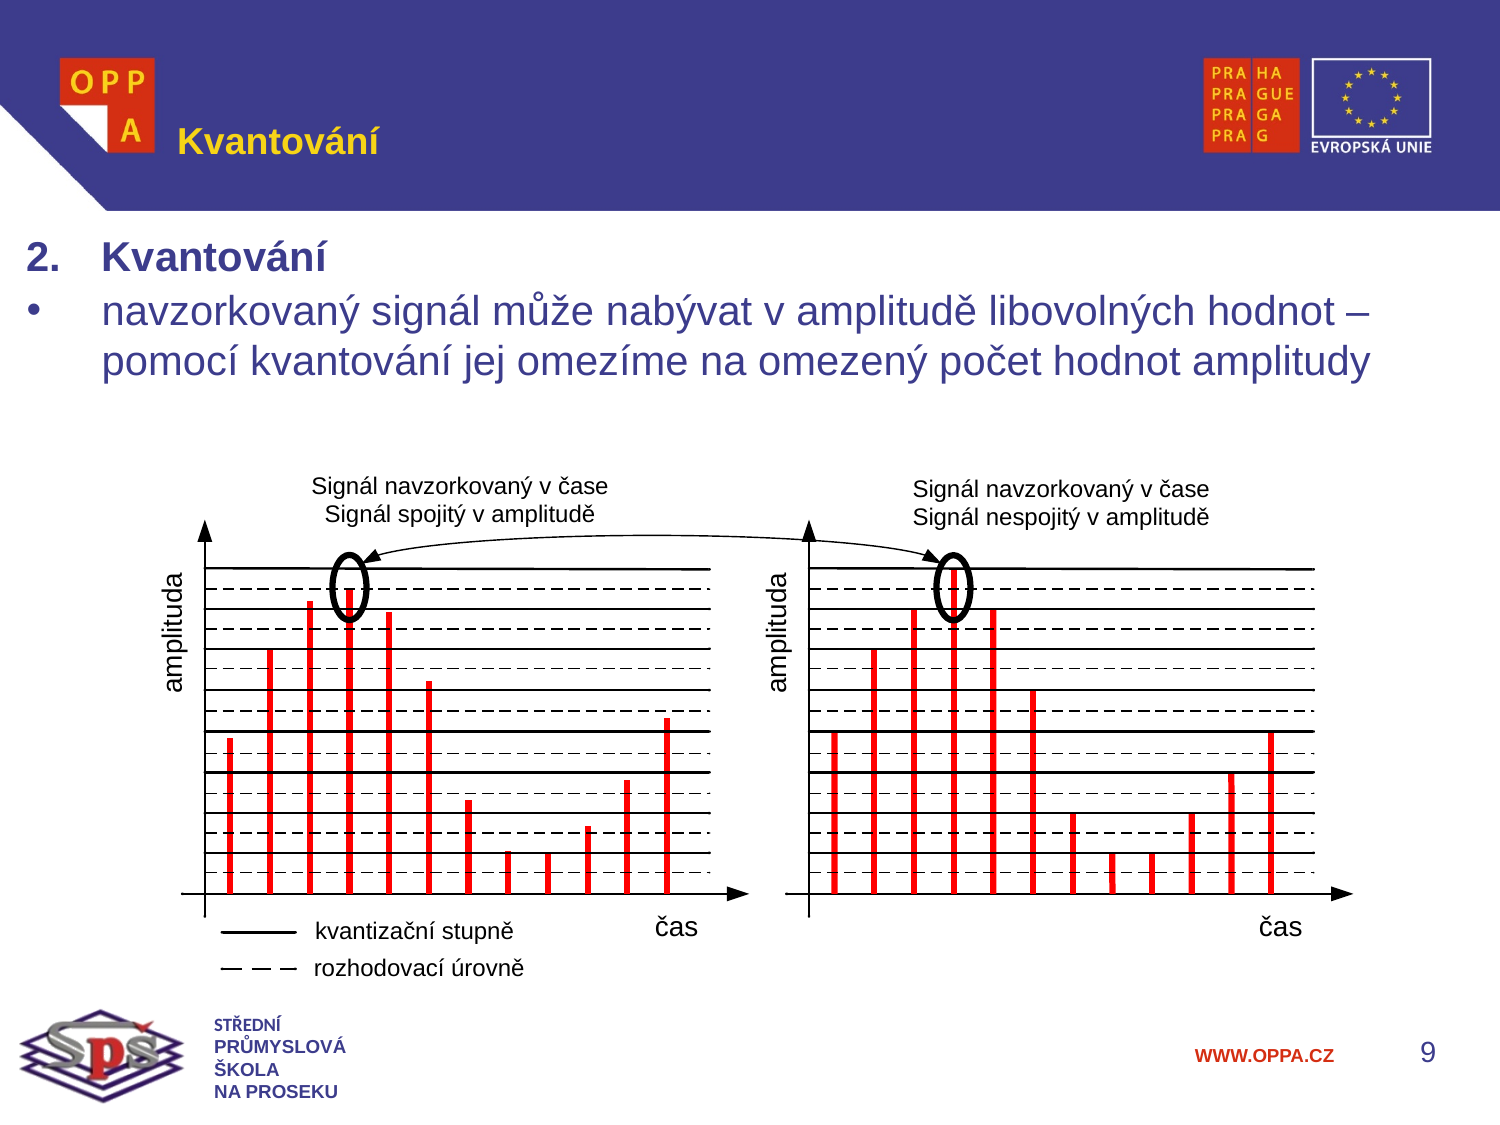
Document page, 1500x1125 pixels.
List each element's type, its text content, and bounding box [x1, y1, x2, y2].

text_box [149, 466, 1356, 986]
text_box STŘEDNÍ PRŮMYSLOVÁ ŠKOLA NA PROSEKU [199, 1004, 509, 1110]
picture [19, 1001, 186, 1107]
slide_number 9 [1339, 1015, 1437, 1069]
text_box Kvantování navzorkovaný signál může nabývat v amplitudě libovolných hodnot – pomocí kvantování jej omezíme na omezený počet hodnot amplitudy [11, 222, 1495, 934]
picture [0, 0, 1500, 211]
title Kvantování [177, 38, 1171, 162]
